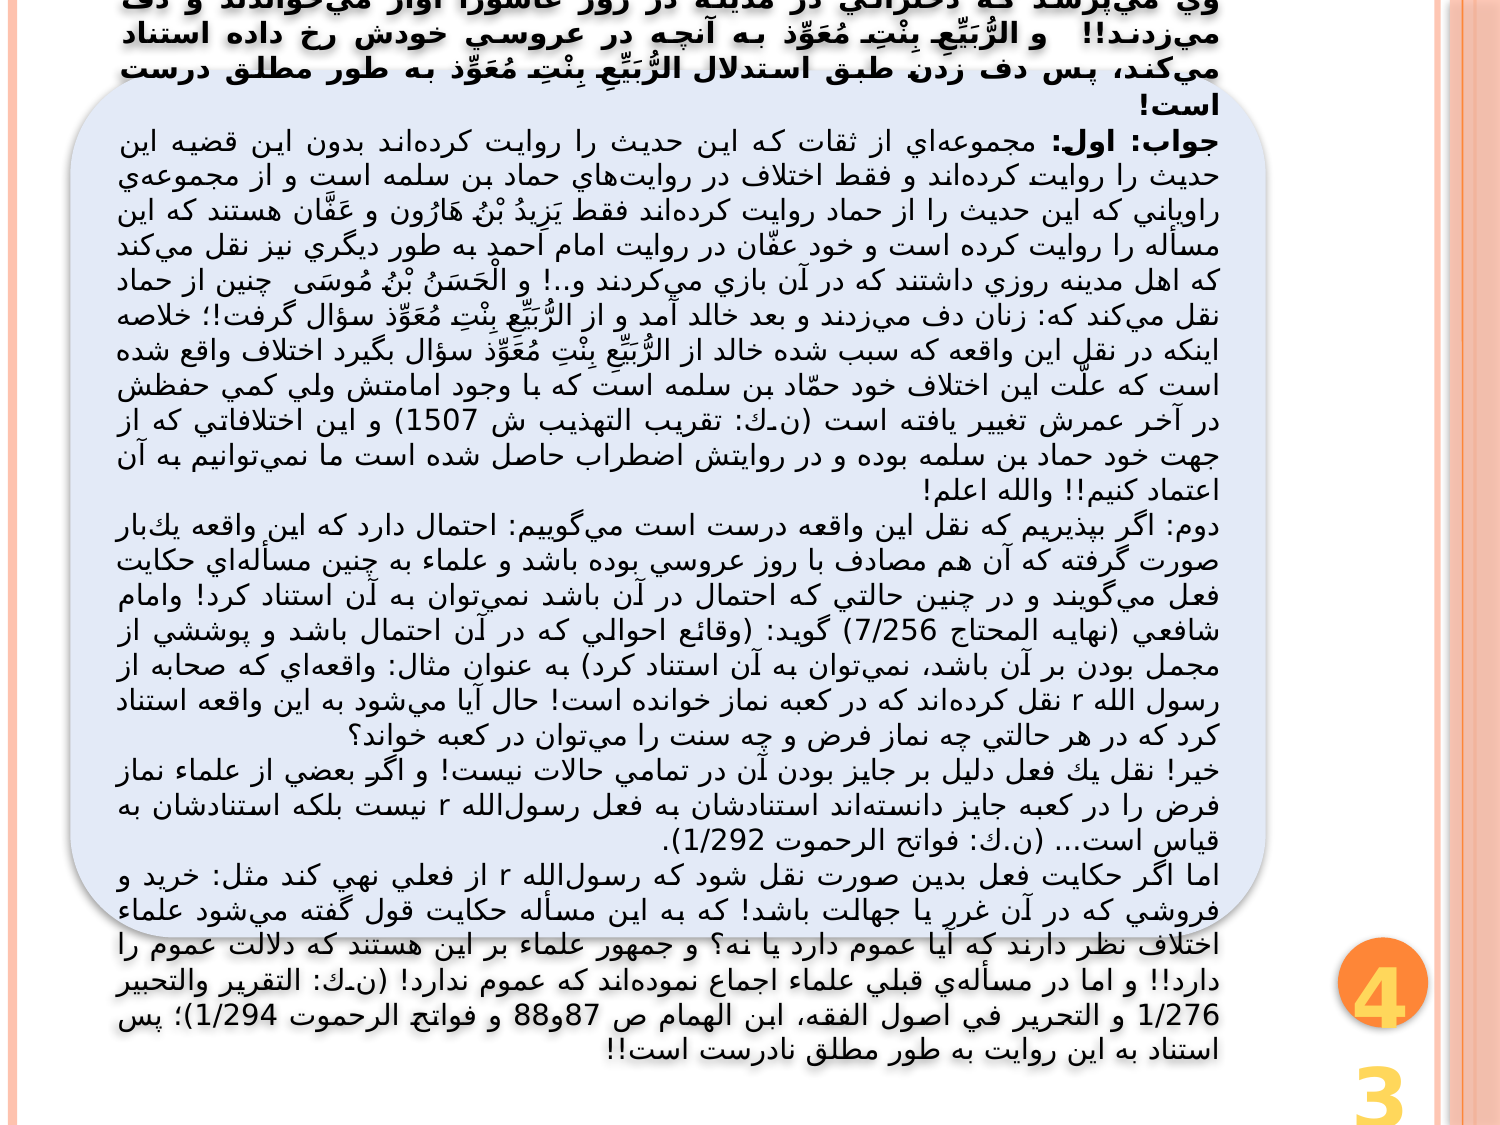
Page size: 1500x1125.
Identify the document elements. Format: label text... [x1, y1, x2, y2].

text_box اعتراض: در يكي از روايت‌هاي الرُّبَيِّعِ بِنْتِ مُعَوِّذ آمده كه خَالِدُ بْنُ ذَكْوَان از وي مي‌پرسد كه دختراني در مدينه در روز عاشورا آواز مي‌خواندند و دف مي‌زدند!! و الرُّبَيِّعِ بِنْتِ مُعَوِّذ به آنچه در عروسي خودش رخ داده استناد مي‌كند، پس دف زدن طبق استدلال الرُّبَيِّعِ بِنْتِ مُعَوِّذ به طور مطلق درست است! جواب: اول: مجموعه‌اي از ثقات كه اين حديث را روايت كرده‌اند بدون اين قضيه اين حديث را روايت كرده‌اند و فقط اختلاف در روايت‌هاي حماد بن سلمه است و از مجموعه‌ي راوياني كه اين حديث را از حماد روايت كرده‌اند فقط يَزِيدُ بْنُ هَارُون و عَفَّان هستند كه اين مسأله را روايت كرده است و خود عفّان در روايت امام احمد به طور ديگري نيز نقل مي‌كند كه اهل مدينه روزي داشتند كه در آن بازي مي‌كردند و..! و الْحَسَنُ بْنُ مُوسَى چنين از حماد نقل مي‌كند كه: زنان دف مي‌زدند و بعد خالد آمد و از الرُّبَيِّعِ بِنْتِ مُعَوِّذ سؤال گرفت!؛ خلاصه اينكه در نقل اين واقعه كه سبب شده خالد از الرُّبَيِّعِ بِنْتِ مُعَوِّذ سؤال بگيرد اختلاف واقع شده است كه علّت اين اختلاف خود حمّاد بن سلمه است كه با وجود امامتش ولي كمي حفظش در آخر عمرش تغيير يافته است (ن.ك: تقريب التهذيب ش 1507) و اين اختلافاتي كه از جهت خود حماد بن سلمه بوده و در روايتش اضطراب حاصل شده است ما نمي‌توانيم به آن اعتماد كنيم!! والله اعلم! دوم: اگر بپذيريم كه نقل اين واقعه درست است مي‌گوييم: احتمال دارد كه اين واقعه يك‌بار صورت گرفته كه آن هم مصادف با روز عروسي بوده باشد و علماء به چنين مسأله‌اي حكايت فعل مي‌گويند و در چنين حالتي كه احتمال در آن باشد نمي‌توان به آن استناد كرد! وامام شافعي (نهايه المحتاج 7/256) گويد: (وقائع احوالي كه در آن احتمال باشد و پوششي از مجمل بودن بر آن باشد، نمي‌توان به آن استناد كرد) به عنوان مثال: واقعه‌اي كه صحابه از رسول الله r نقل كرده‌اند كه در كعبه نماز خوانده است! حال آيا مي‌شود به اين واقعه استناد كرد كه در هر حالتي چه نماز فرض و چه سنت را مي‌توان در كعبه خواند؟ خير! نقل يك فعل دليل بر جايز بودن آن در تمامي حالات نيست! و اگر بعضي از علماء نماز فرض را در كعبه جايز دانسته‌اند استنادشان به فعل رسو‌ل‌الله r نيست بلكه استنادشان به قياس است... (ن.ك: فواتح الرحموت 1/292). اما اگر حكايت فعل بدين صورت نقل شود كه رسول‌الله r از فعلي نهي كند مثل: خريد و فروشي كه در آن غرر يا جهالت باشد! كه به اين مسأله حكايت قول گفته مي‌شود علماء اختلاف نظر دارند كه آيا عموم دارد يا نه؟ و جمهور علماء بر اين هستند كه دلالت عموم را دارد!! و اما در مسأله‌ي قبلي علماء اجماع نموده‌اند كه عموم ندارد! (ن.ك: التقرير والتحبير 1/276 و التحرير في اصول الفقه، ابن الهمام ص 87و88 و فواتح الرحموت 1/294)؛ پس استناد به اين روايت به طور مطلق نادرست است!! [69, 69, 1267, 939]
text_box 43 [1318, 937, 1444, 1125]
